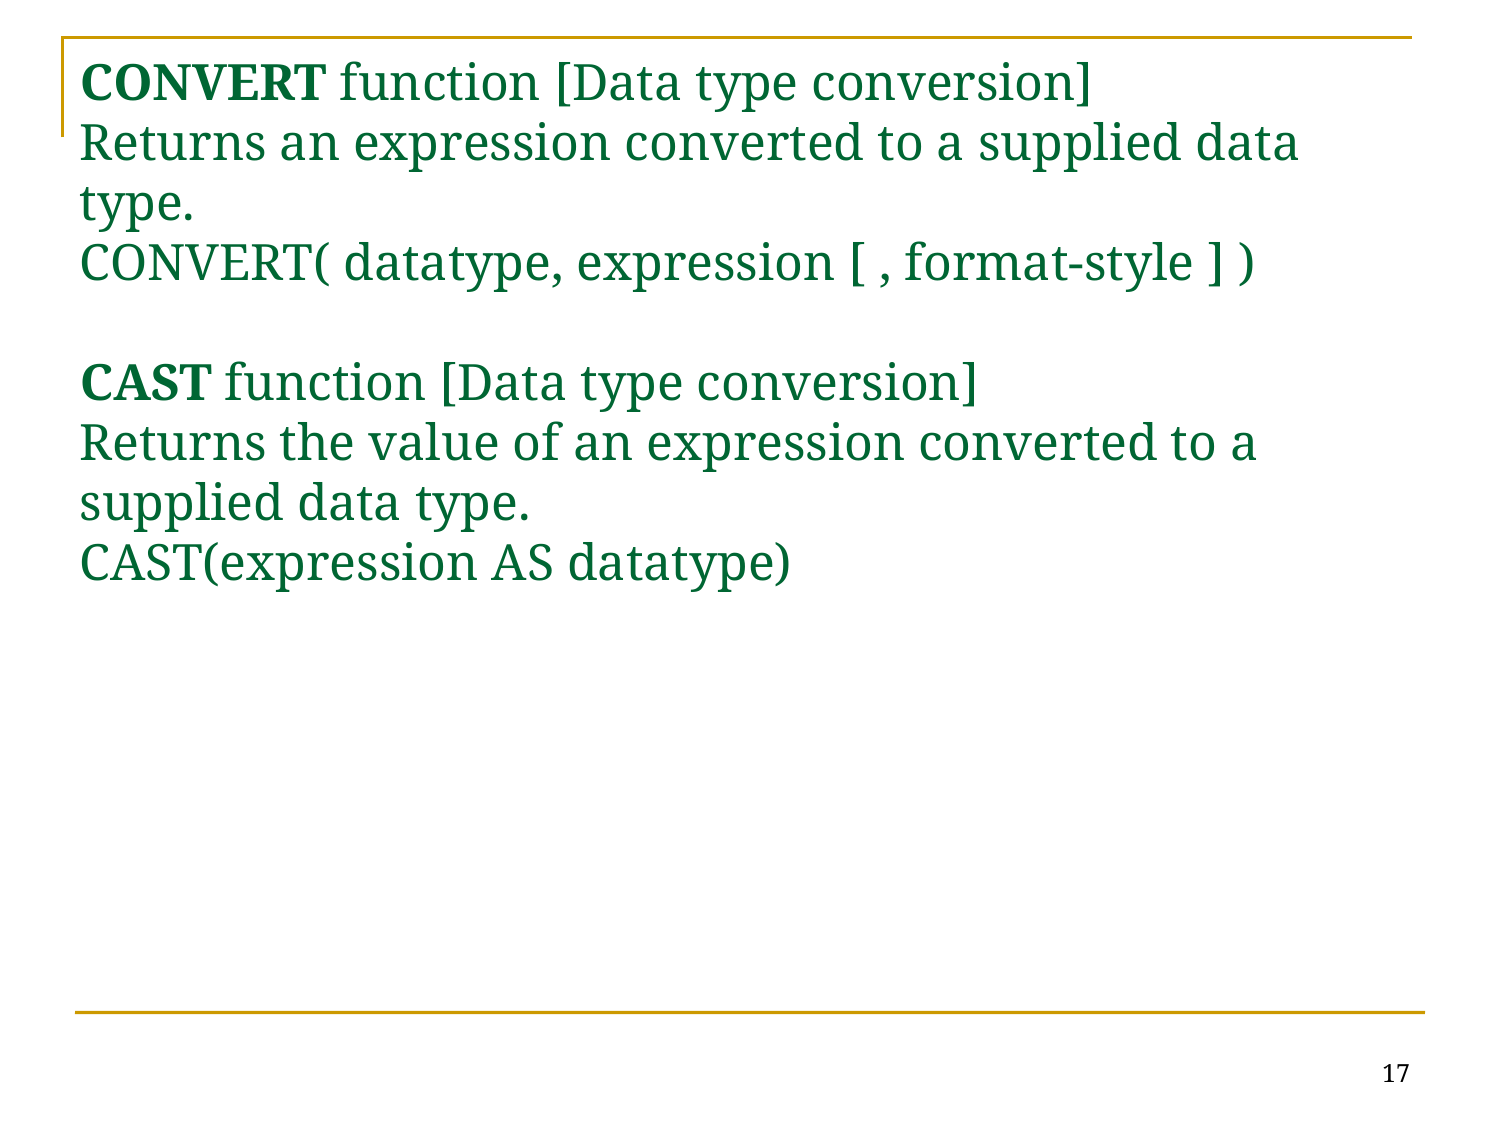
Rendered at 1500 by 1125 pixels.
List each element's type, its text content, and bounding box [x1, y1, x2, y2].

slide_number 17 [1074, 1024, 1425, 1100]
title CONVERT function [Data type conversion] Returns an expression converted to a supplied data type. CONVERT( datatype, expression [ , format-style ] ) CAST function [Data type conversion] Returns the value of an expression converted to a supplied data type. CAST(expression AS datatype) [64, 42, 1415, 595]
